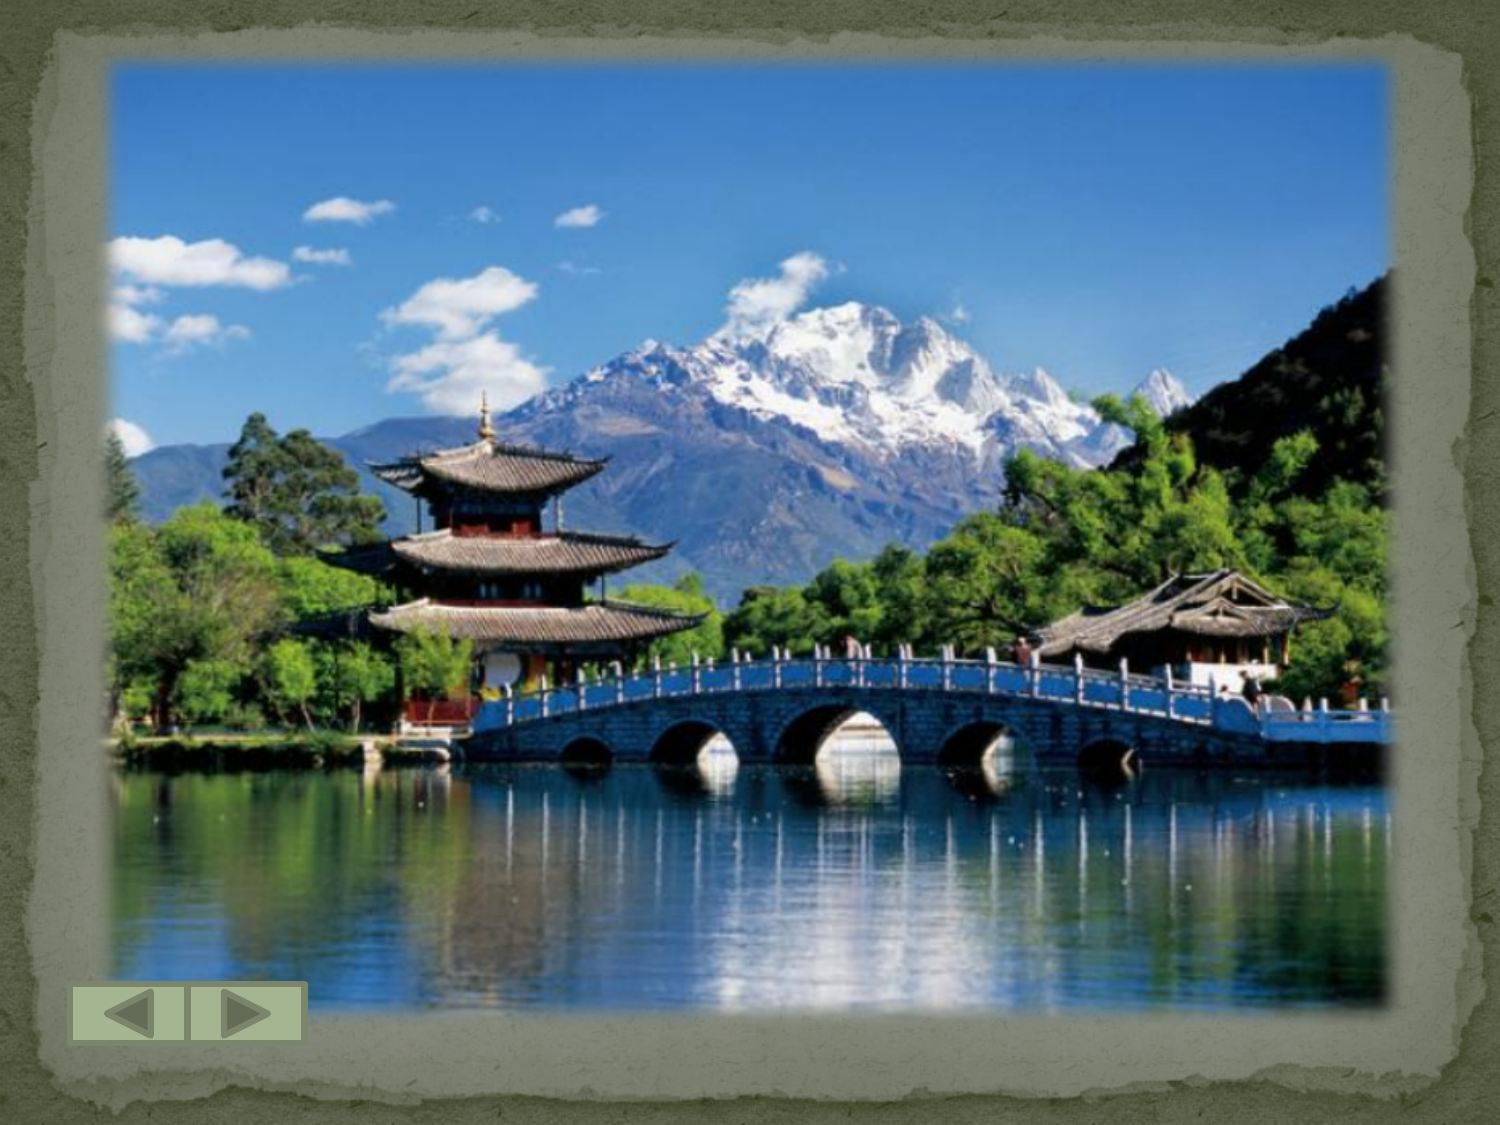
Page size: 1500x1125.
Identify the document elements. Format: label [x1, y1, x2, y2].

text_box [184, 1037, 308, 1046]
text_box [67, 981, 185, 1046]
picture [95, 48, 1406, 1027]
